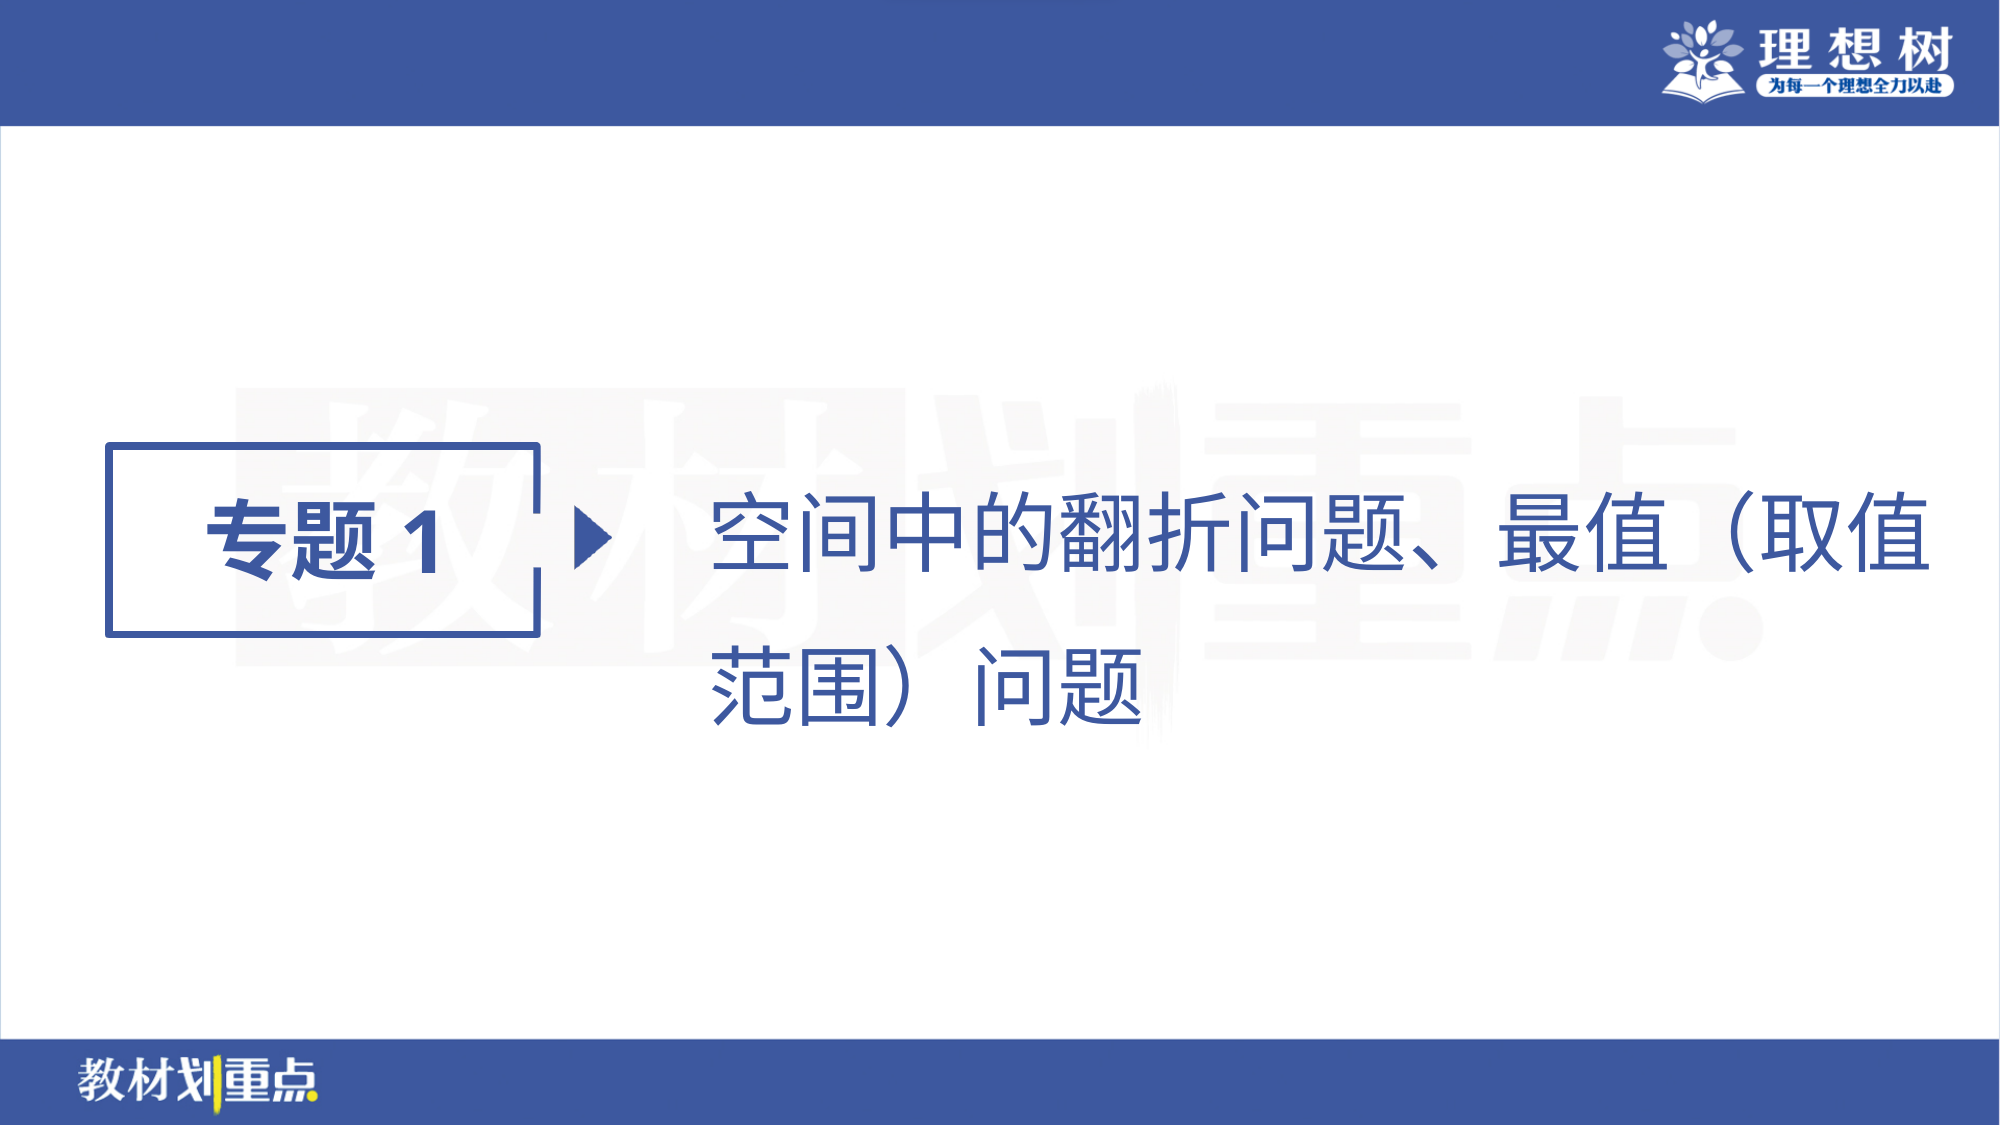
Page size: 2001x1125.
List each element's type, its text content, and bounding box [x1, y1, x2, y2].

picture [0, 0, 2000, 1125]
text_box 空间中的翻折问题、最值（取值 范围）问题 [708, 424, 1967, 723]
